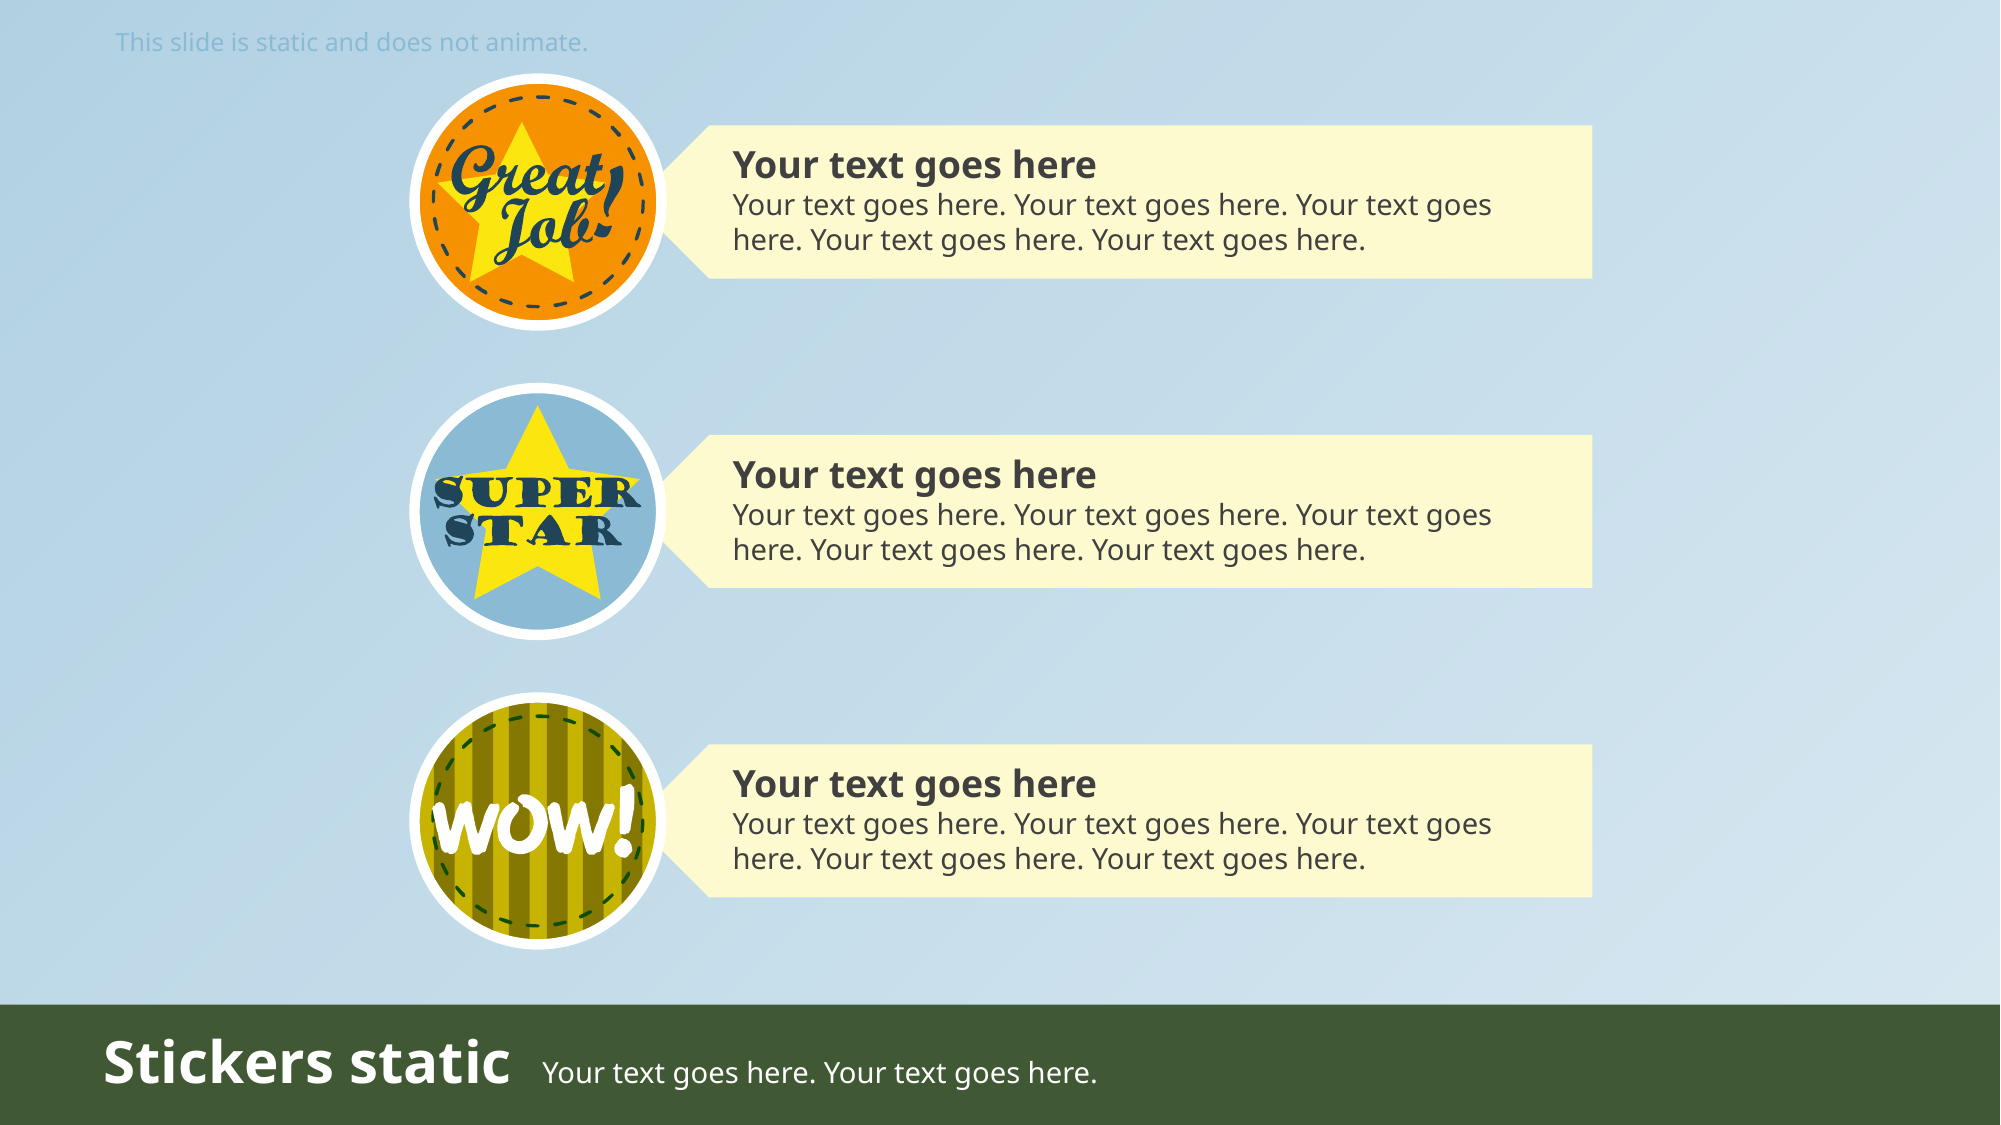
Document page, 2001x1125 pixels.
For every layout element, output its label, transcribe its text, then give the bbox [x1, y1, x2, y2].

text_box Stickers static Your text goes here. Your text goes here. [88, 1017, 1121, 1103]
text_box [409, 382, 667, 641]
text_box [667, 123, 1594, 281]
text_box [667, 433, 1594, 590]
text_box [0, 1004, 2000, 1125]
text_box Your text goes here Your text goes here. Your text goes here. Your text goes here. Your text goes here. Your text goes here. [717, 443, 1575, 574]
text_box This slide is static and does not animate. [100, 19, 619, 65]
text_box [667, 742, 1594, 899]
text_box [409, 73, 667, 331]
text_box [409, 692, 667, 950]
text_box Your text goes here Your text goes here. Your text goes here. Your text goes here. Your text goes here. Your text goes here. [717, 134, 1575, 264]
text_box Your text goes here Your text goes here. Your text goes here. Your text goes here. Your text goes here. Your text goes here. [717, 753, 1575, 883]
